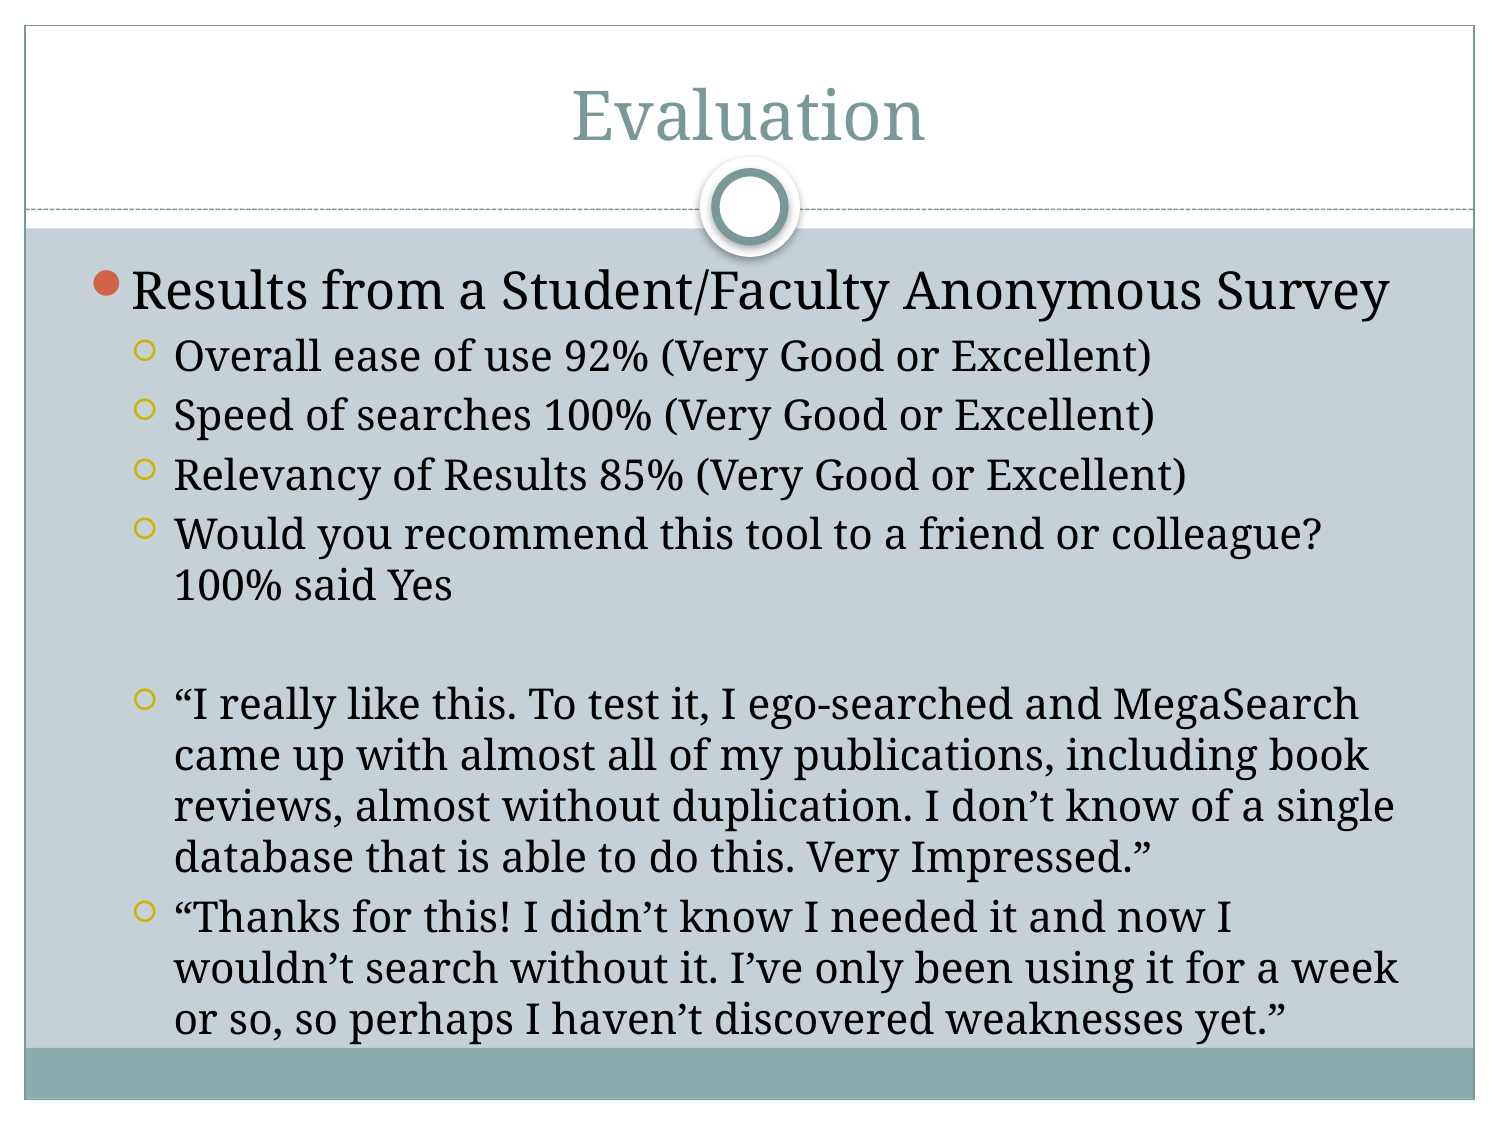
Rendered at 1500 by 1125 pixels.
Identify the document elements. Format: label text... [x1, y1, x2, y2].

list Results from a Student/Faculty Anonymous Survey Overall ease of use 92% (Very Good or Excellent) Speed of searches 100% (Very Good or Excellent) Relevancy of Results 85% (Very Good or Excellent) Would you recommend this tool to a friend or colleague? 100% said Yes “I really like this. To test it, I ego-searched and MegaSearch came up with almost all of my publications, including book reviews, almost without duplication. I don’t know of a single database that is able to do this. Very Impressed.” “Thanks for this! I didn’t know I needed it and now I wouldn’t search without it. I’ve only been using it for a week or so, so perhaps I haven’t discovered weaknesses yet.” [75, 249, 1425, 1088]
title Evaluation [49, 37, 1450, 162]
